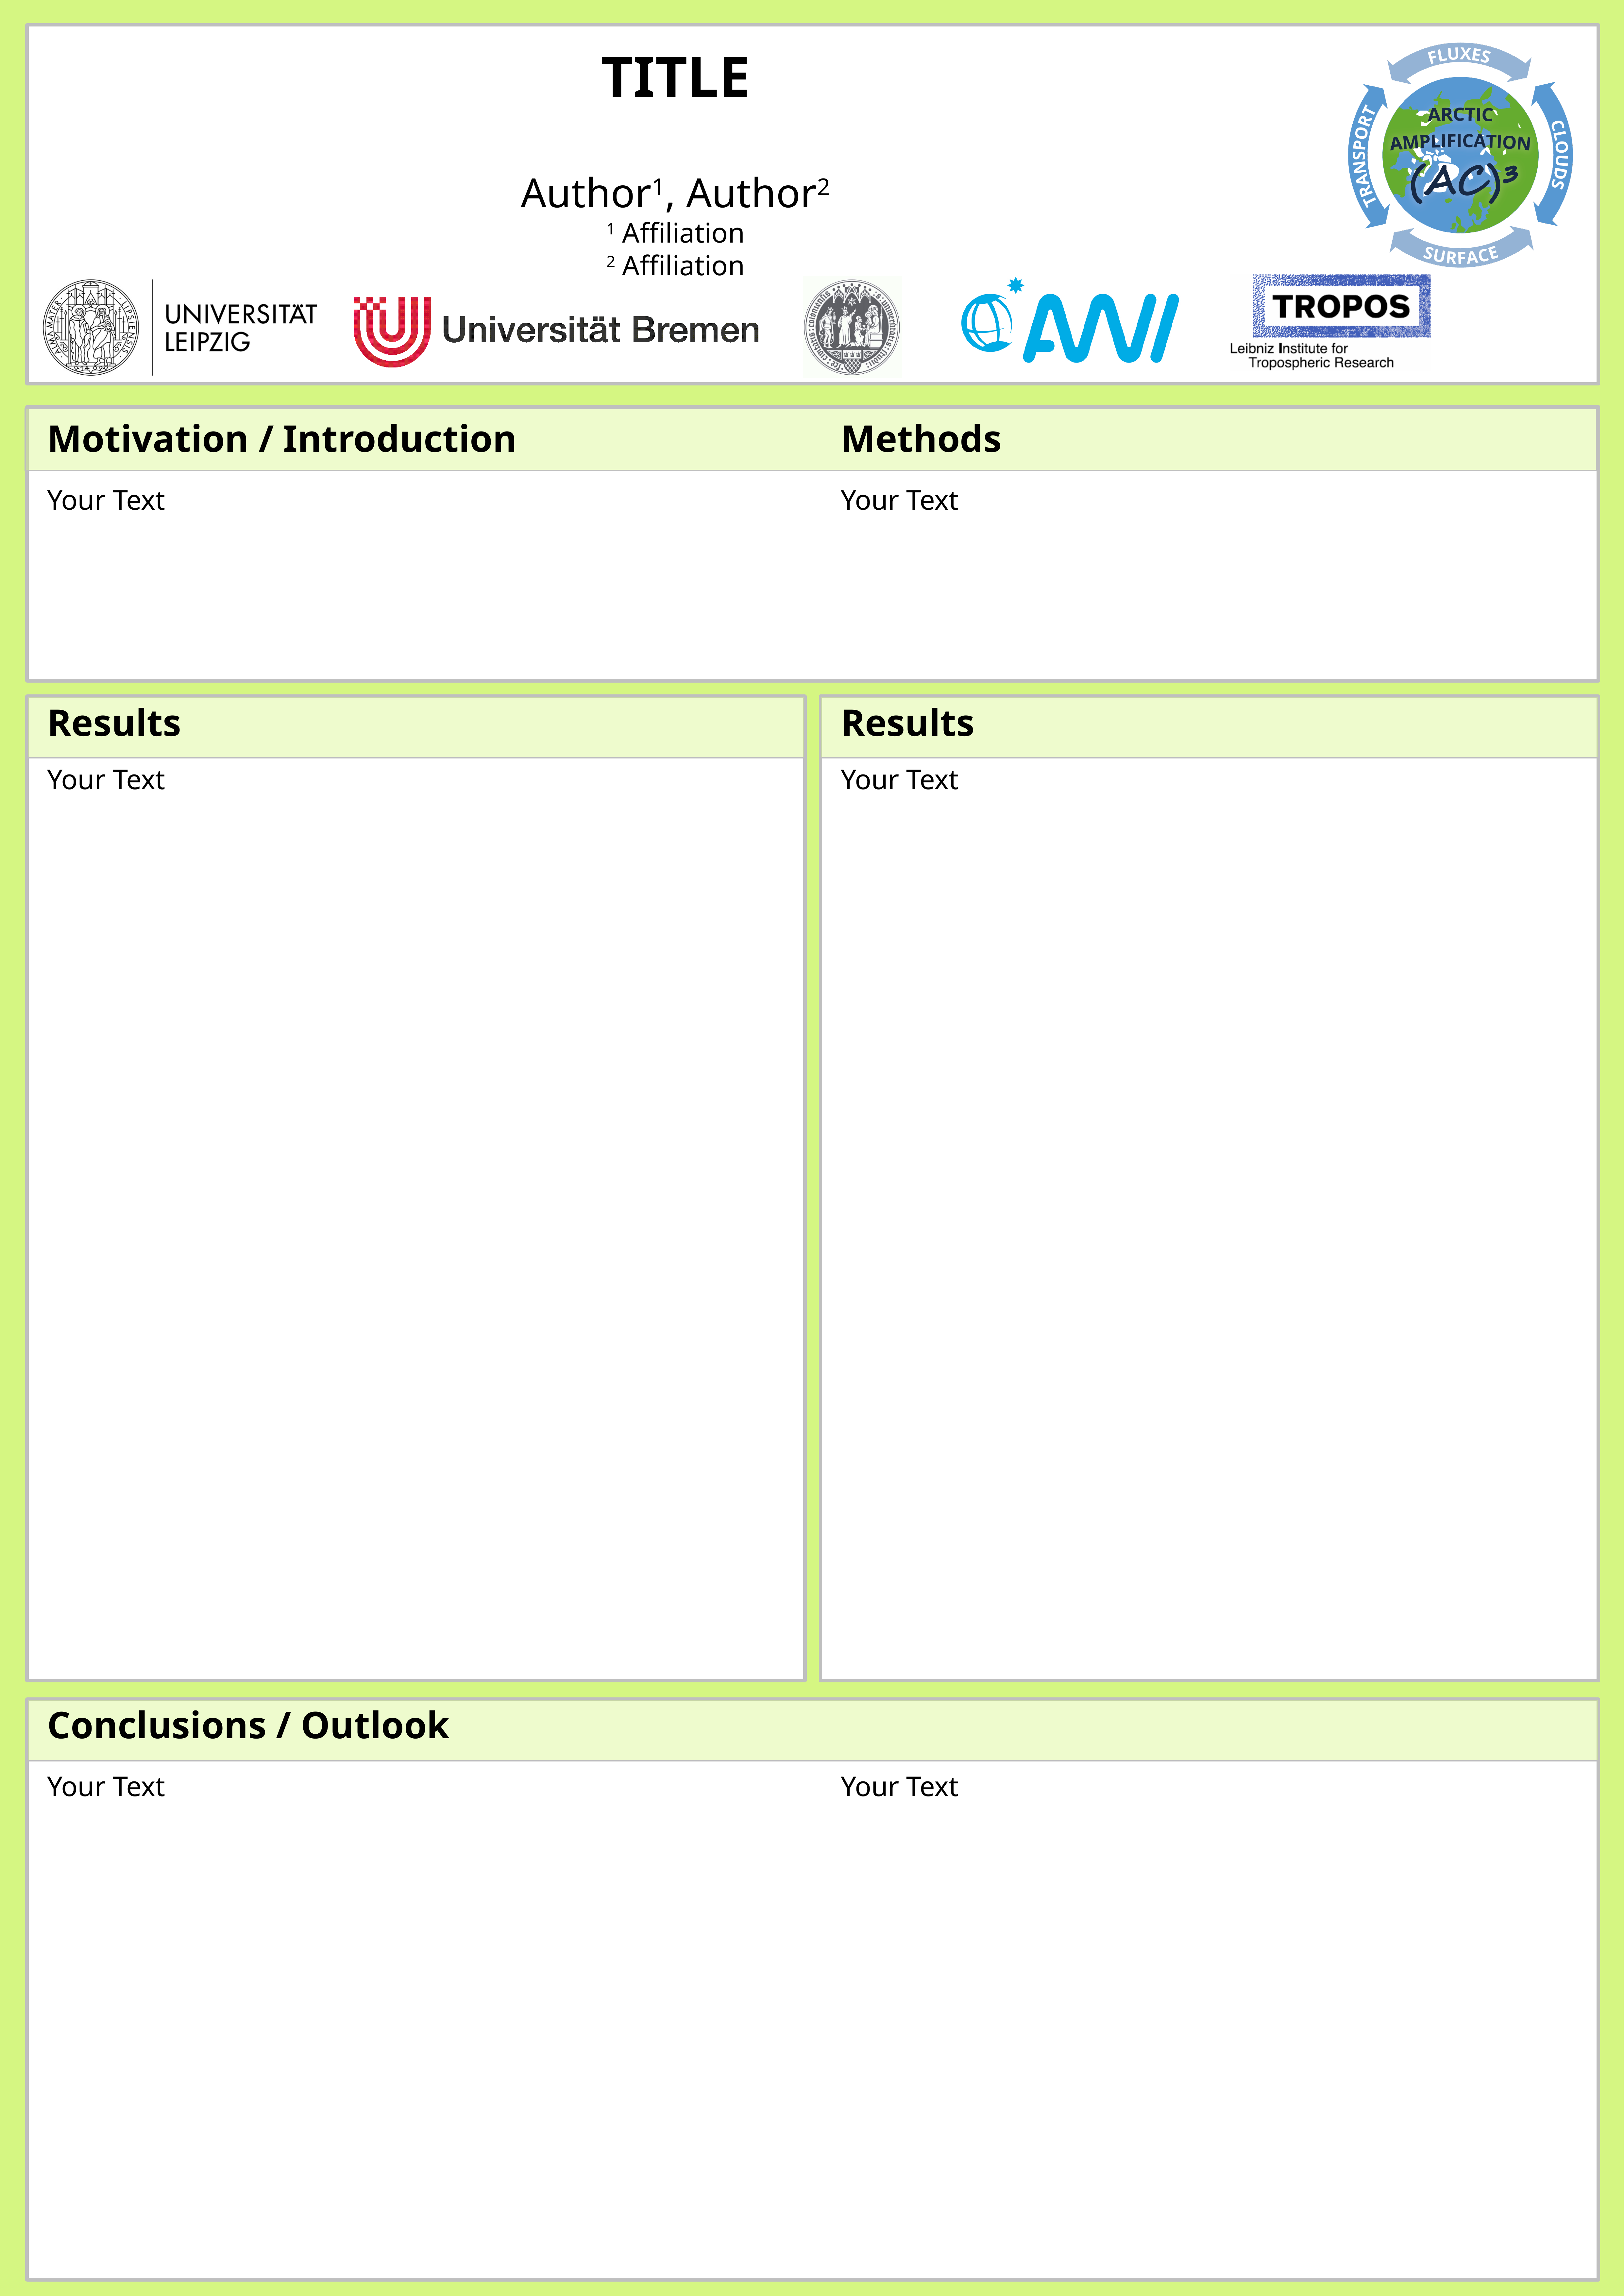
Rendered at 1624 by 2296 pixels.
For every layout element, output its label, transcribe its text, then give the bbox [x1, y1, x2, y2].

picture [1230, 35, 1581, 376]
text_box Author1, Author2 1 Affiliation 2 Affiliation [39, 165, 1313, 283]
text_box [26, 695, 806, 758]
text_box Motivation / Introduction [42, 413, 776, 462]
picture [948, 265, 1196, 376]
text_box Your Text [42, 1766, 776, 1804]
text_box [26, 1761, 1599, 2281]
text_box [26, 758, 806, 1681]
text_box Results [42, 697, 776, 746]
text_box Conclusions / Outlook [42, 1699, 776, 1748]
text_box [26, 24, 1599, 384]
text_box Your Text [836, 480, 1570, 518]
picture [803, 275, 902, 378]
text_box [820, 695, 1599, 758]
text_box Your Text [836, 759, 1570, 797]
text_box Your Text [836, 1766, 1570, 1804]
text_box Your Text [42, 480, 776, 518]
text_box [820, 758, 1599, 1681]
text_box TITLE [39, 39, 1313, 165]
text_box Methods [836, 413, 1570, 462]
text_box [25, 408, 1597, 471]
text_box [26, 406, 1599, 682]
picture [39, 276, 322, 380]
text_box Your Text [42, 759, 776, 797]
text_box Results [836, 697, 1570, 746]
text_box [26, 1698, 1599, 1761]
picture [353, 297, 758, 367]
